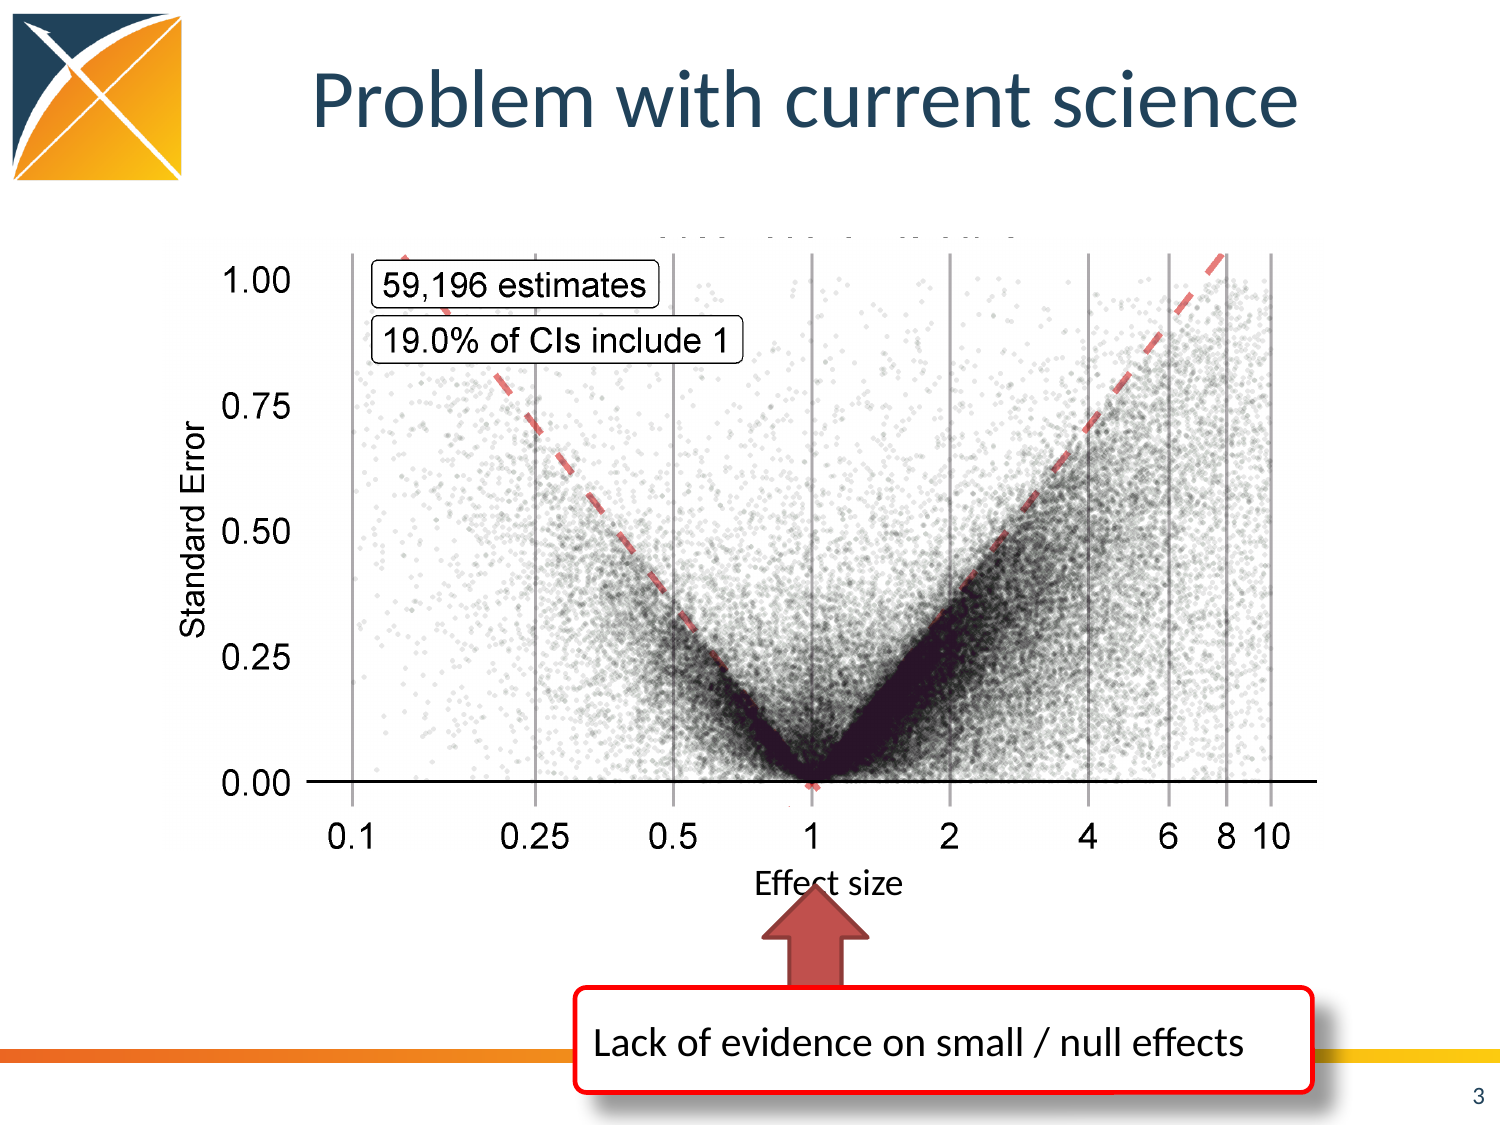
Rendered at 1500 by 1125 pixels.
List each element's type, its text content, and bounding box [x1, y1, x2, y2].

text_box Effect size [739, 860, 919, 911]
text_box Lack of evidence on small / null effects [572, 985, 1315, 1095]
slide_number 3 [1327, 1065, 1500, 1125]
text_box [761, 883, 870, 985]
picture [0, 0, 206, 200]
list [162, 237, 1324, 851]
title Problem with current science [187, 24, 1425, 163]
